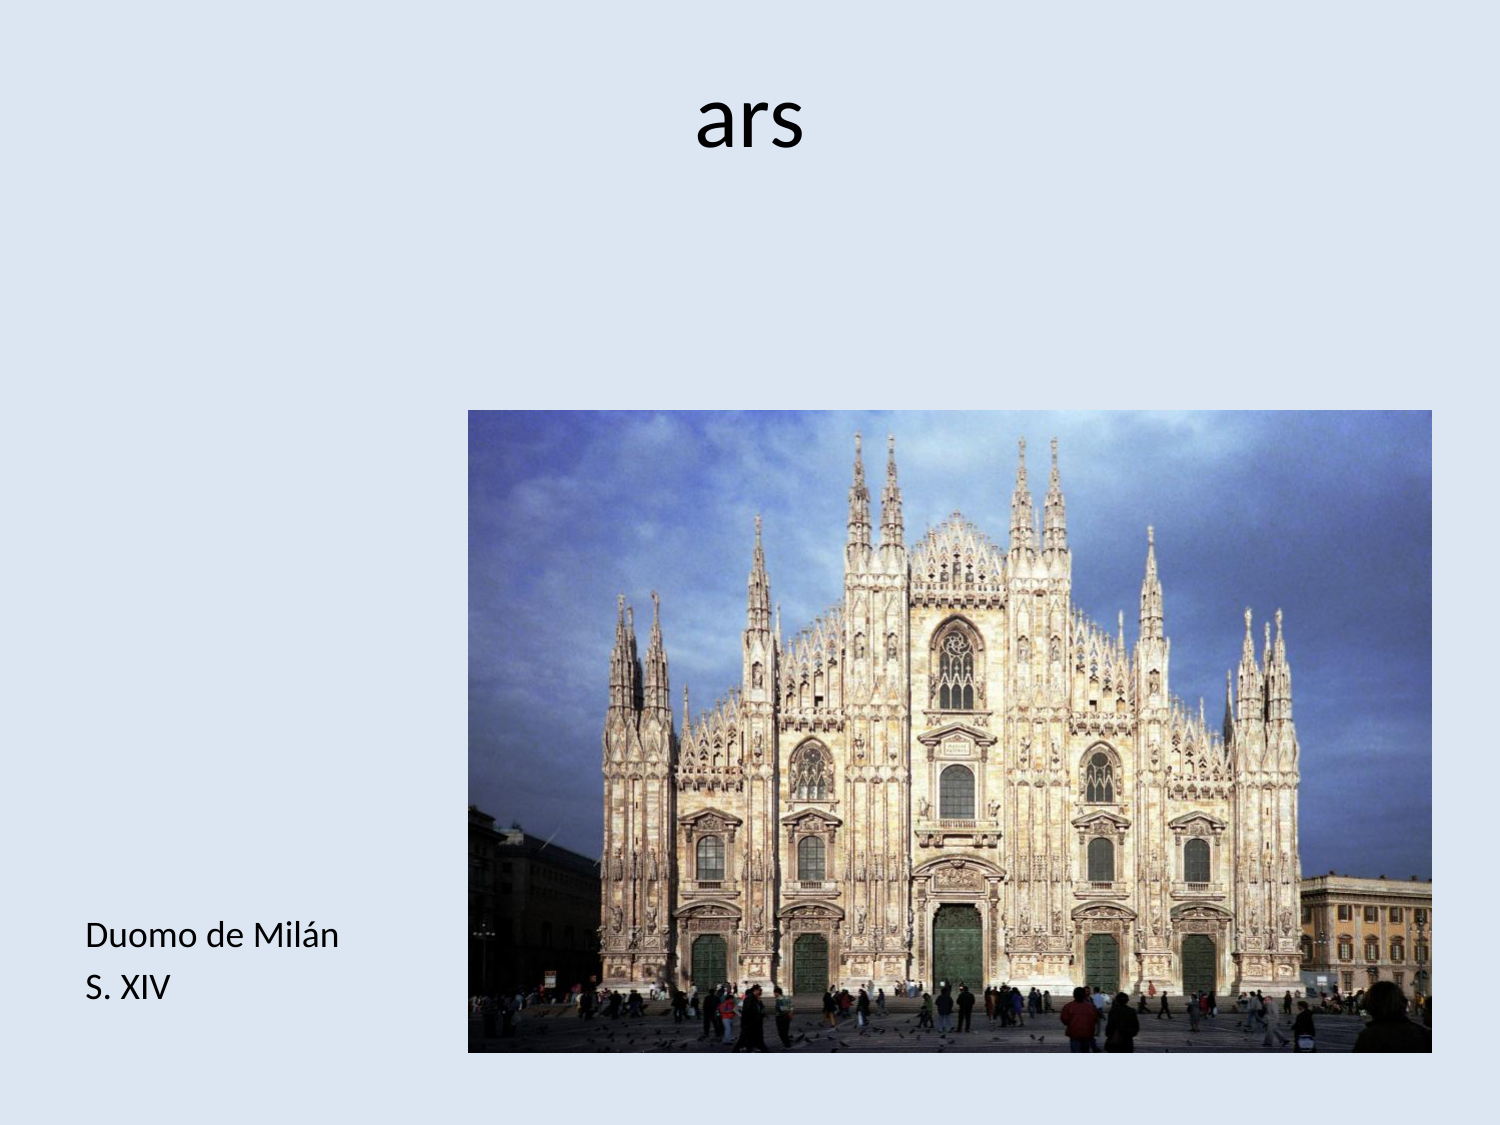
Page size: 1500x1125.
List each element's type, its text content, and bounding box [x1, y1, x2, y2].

text_box ars [74, 45, 1425, 176]
picture [468, 409, 1433, 1053]
text_box Duomo de Milán S. XIV [70, 902, 675, 1067]
